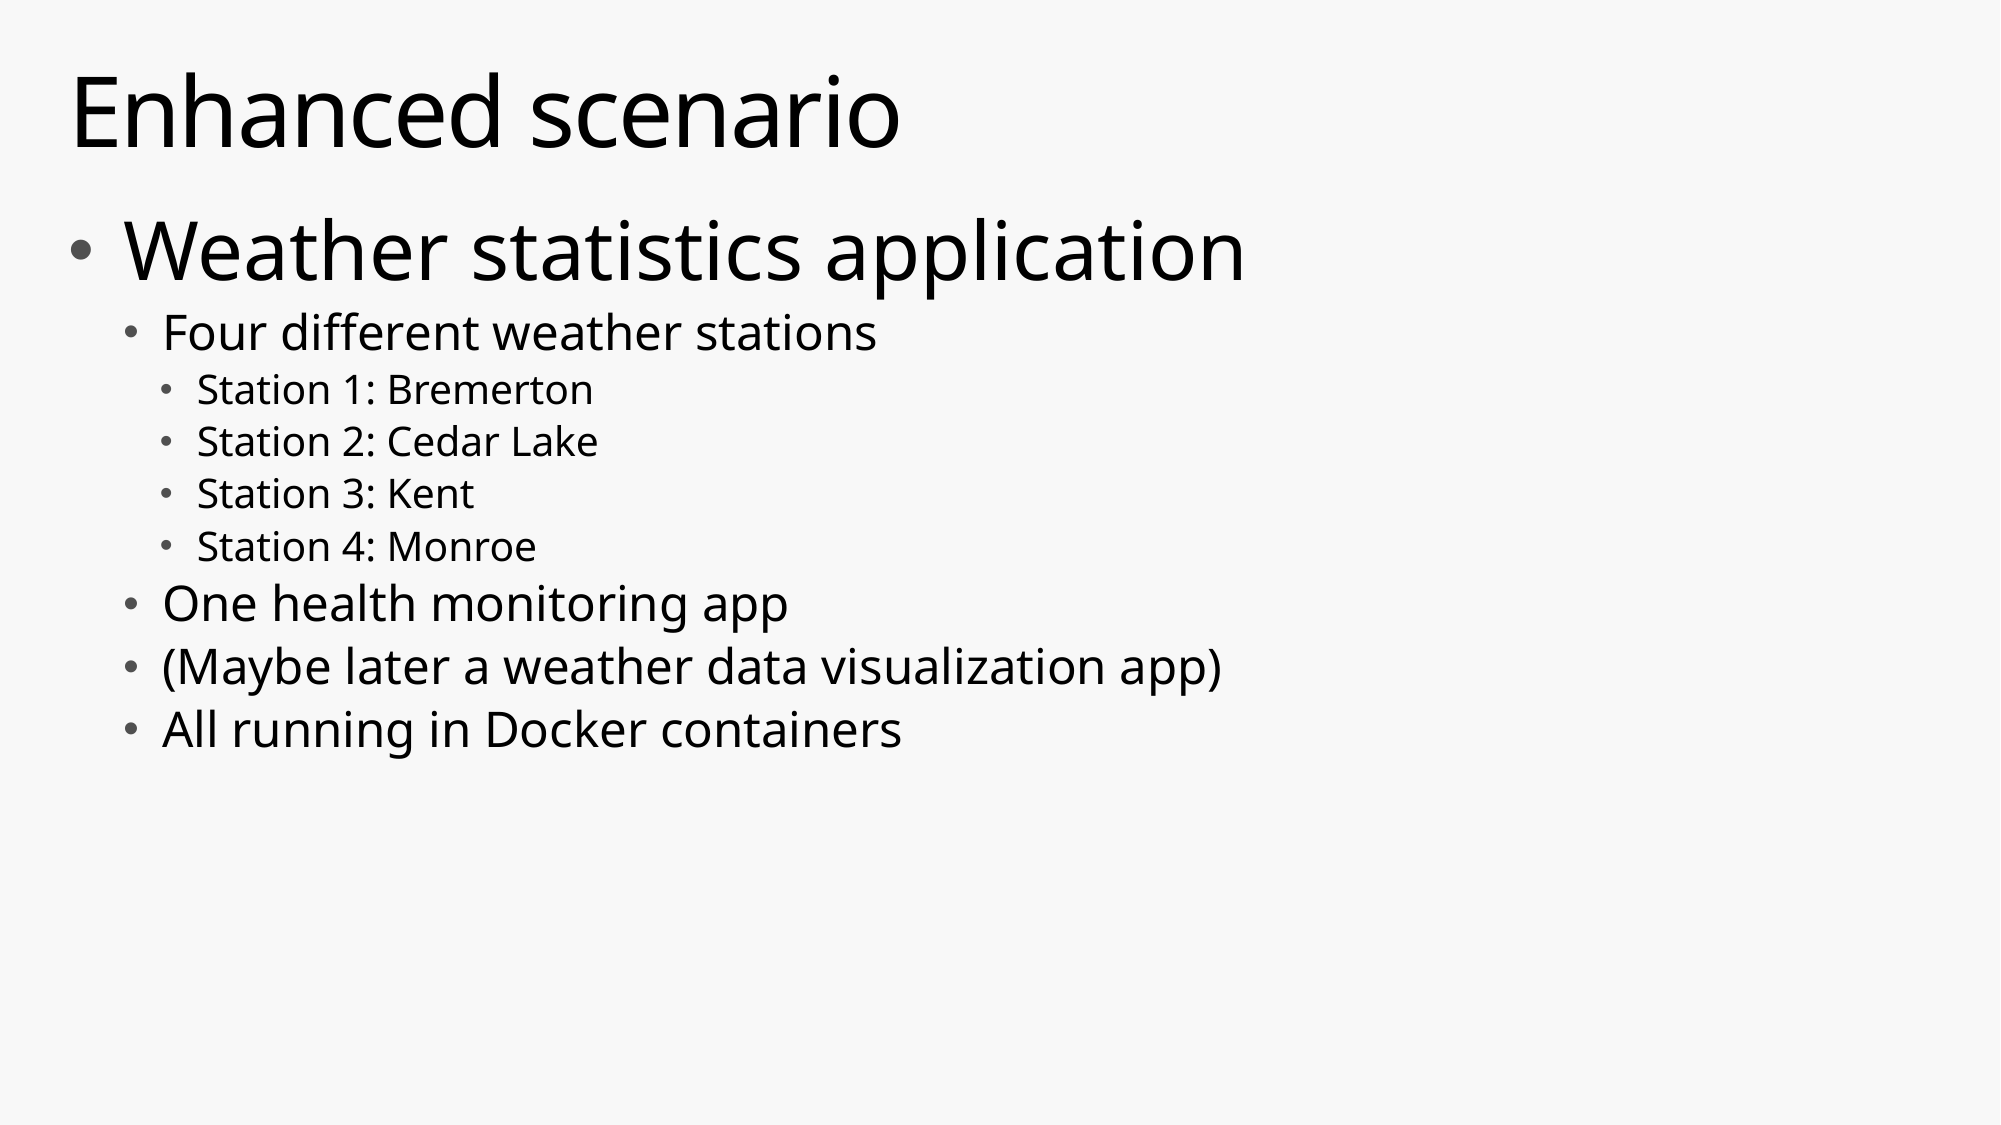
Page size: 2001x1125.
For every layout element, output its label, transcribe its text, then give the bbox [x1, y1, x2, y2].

list Weather statistics application Four different weather stations Station 1: Bremerton Station 2: Cedar Lake Station 3: Kent Station 4: Monroe One health monitoring app (Maybe later a weather data visualization app) All running in Docker containers [44, 196, 1956, 1023]
title Enhanced scenario [44, 47, 1957, 196]
